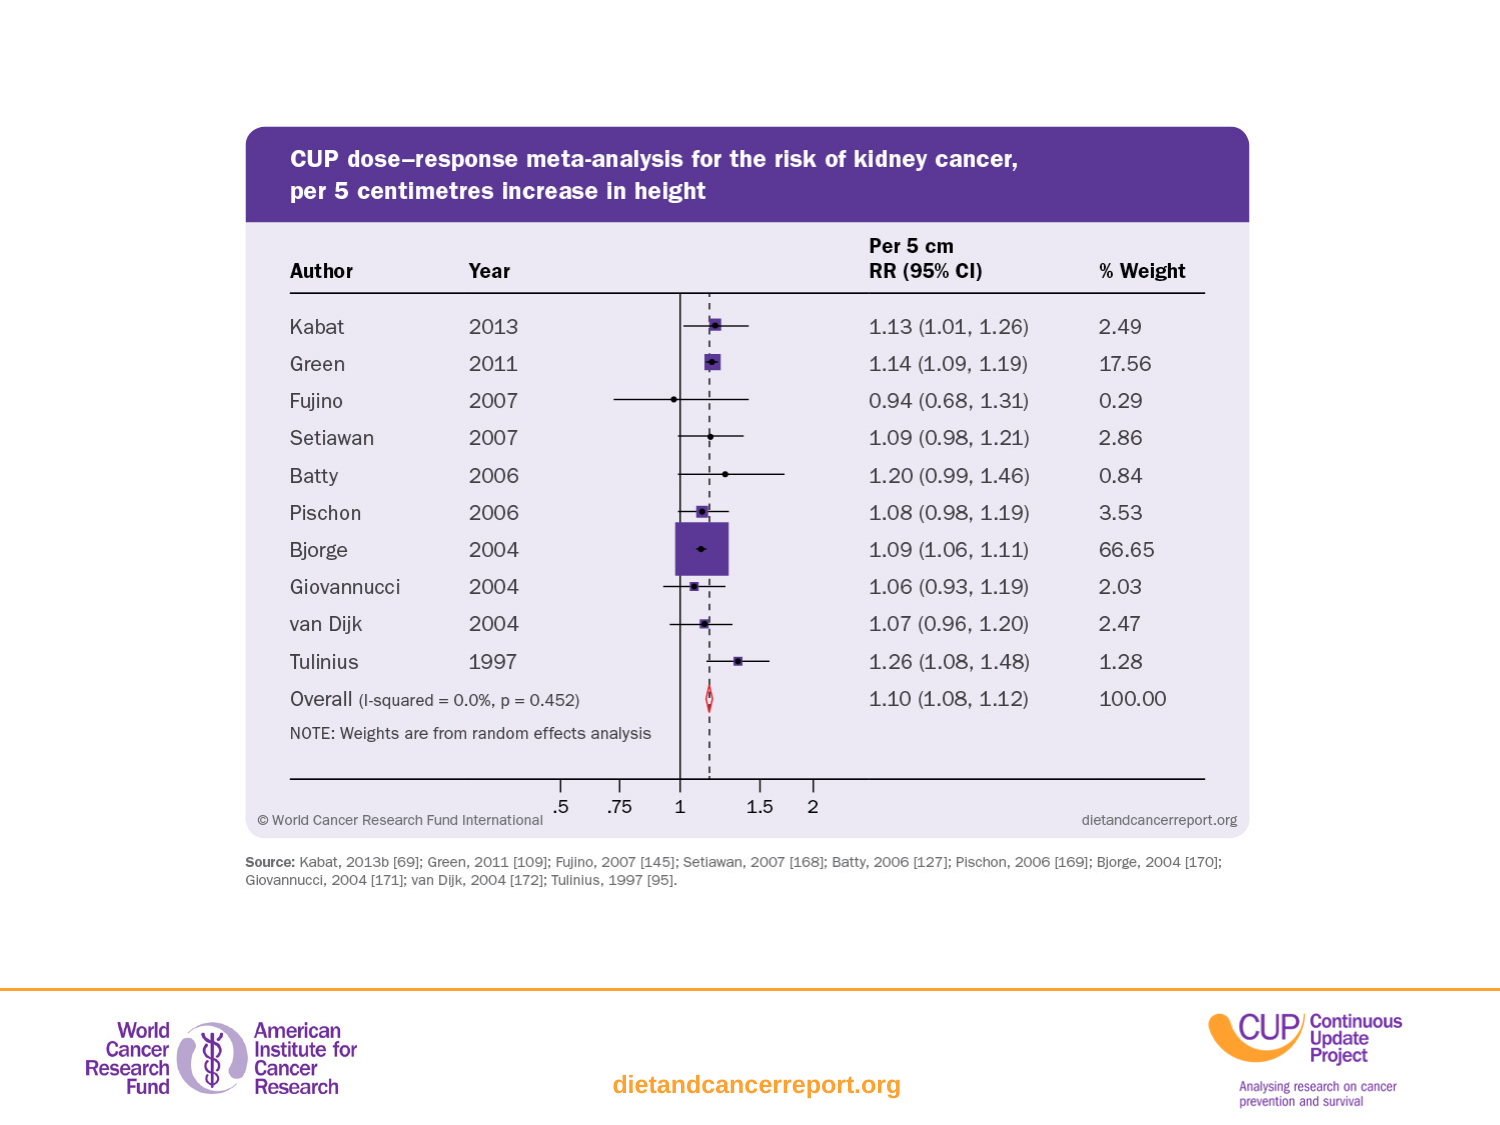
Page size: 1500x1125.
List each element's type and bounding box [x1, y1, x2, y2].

picture [1207, 1013, 1403, 1109]
picture [86, 1022, 357, 1094]
picture [216, 96, 1280, 916]
